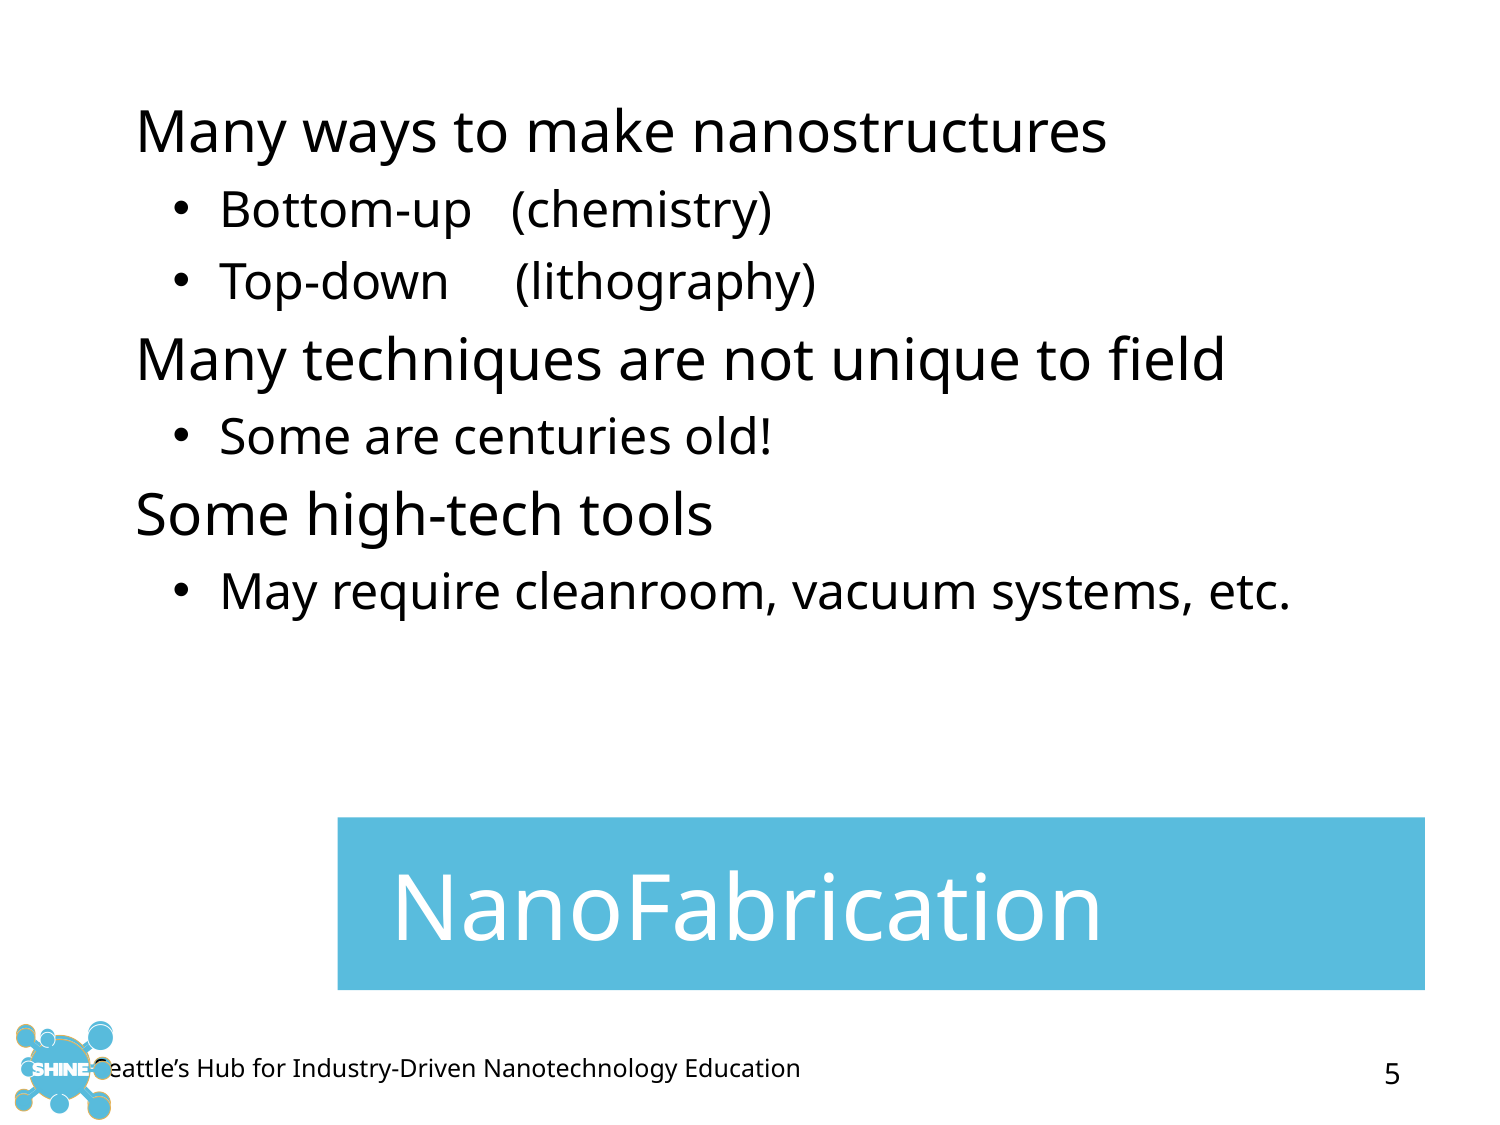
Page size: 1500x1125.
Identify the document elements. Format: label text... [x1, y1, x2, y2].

title NanoFabrication [337, 817, 1425, 991]
list Many ways to make nanostructures Bottom-up (chemistry) Top-down (lithography) Many techniques are not unique to field Some are centuries old! Some high-tech tools May require cleanroom, vacuum systems, etc. [82, 86, 1425, 774]
text_box 5 [1369, 1040, 1445, 1100]
picture [12, 1020, 116, 1120]
